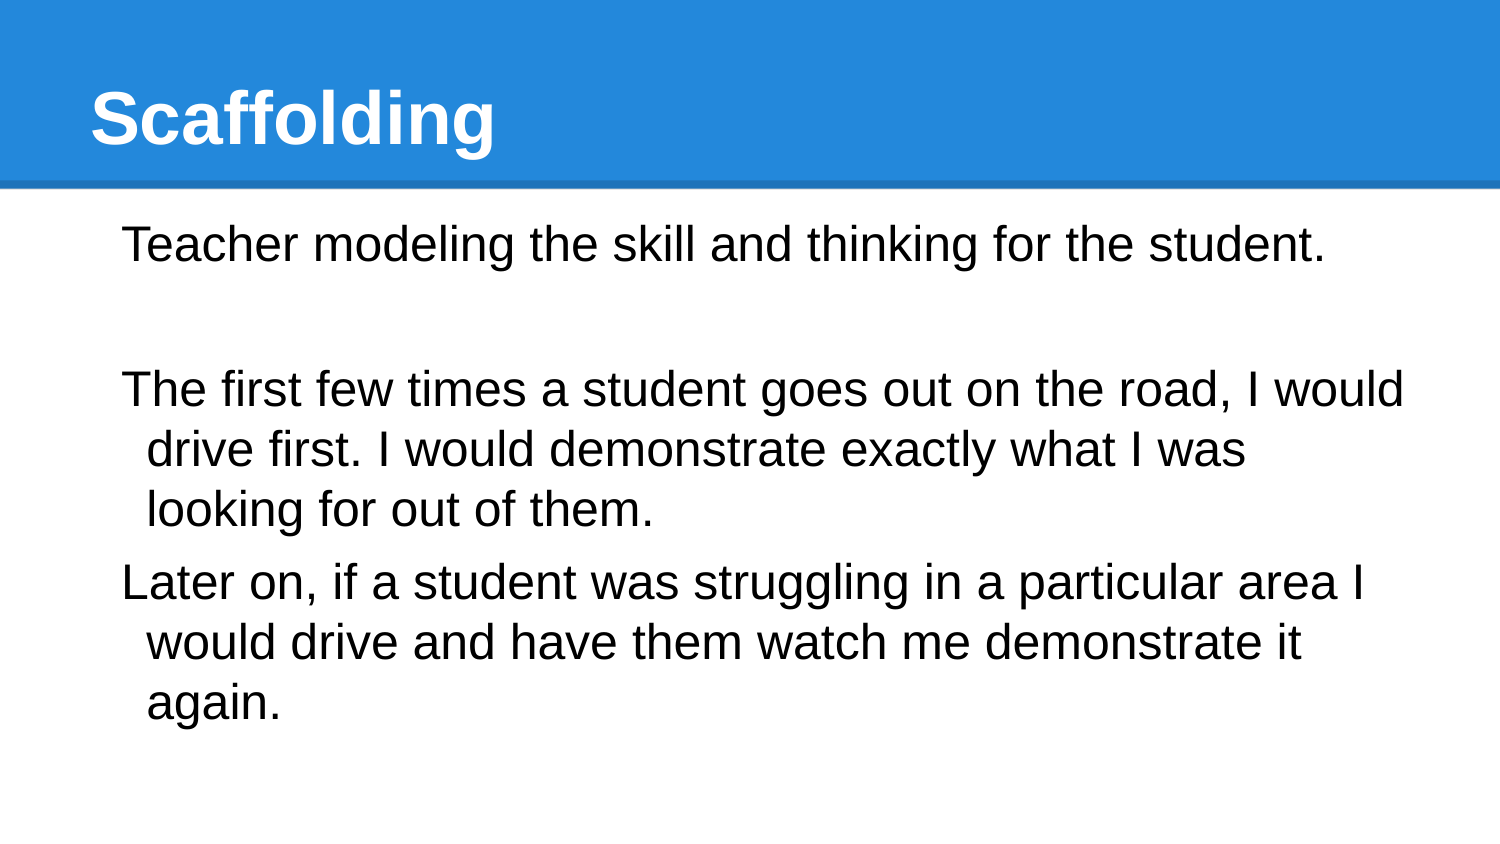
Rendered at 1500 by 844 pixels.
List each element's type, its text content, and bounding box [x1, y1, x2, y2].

list Teacher modeling the skill and thinking for the student. The first few times a student goes out on the road, I would drive first. I would demonstrate exactly what I was looking for out of them. Later on, if a student was struggling in a particular area I would drive and have them watch me demonstrate it again. [75, 196, 1425, 808]
title Scaffolding [75, 33, 1425, 175]
